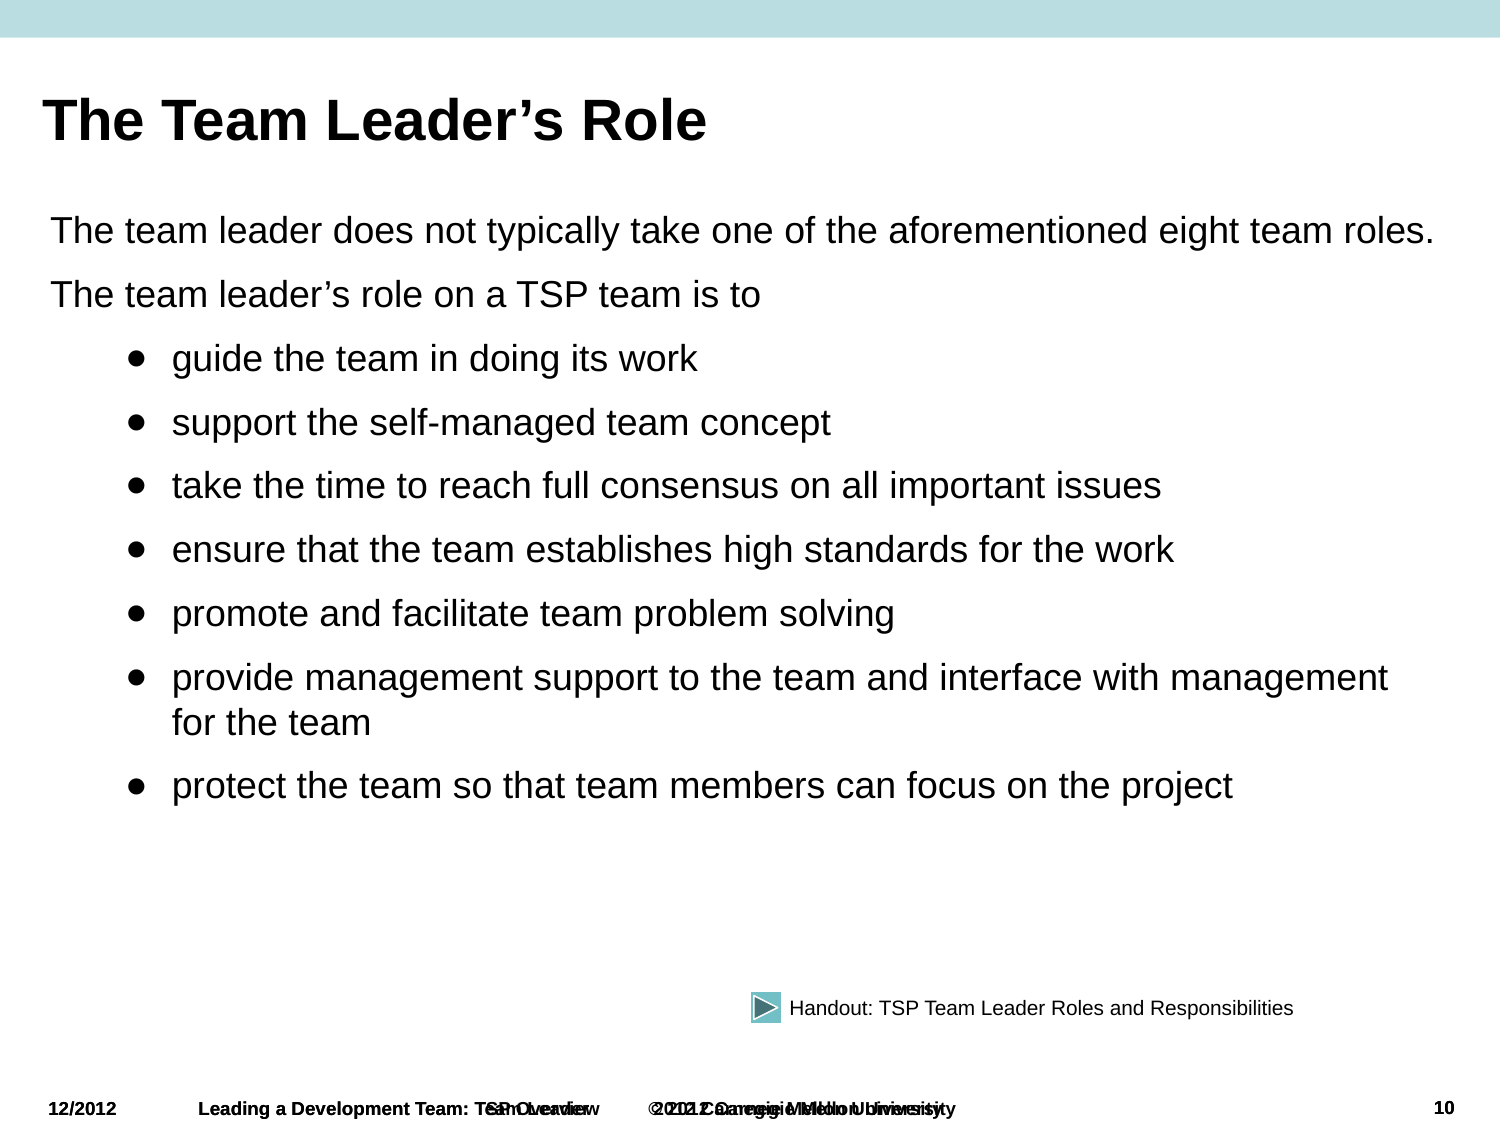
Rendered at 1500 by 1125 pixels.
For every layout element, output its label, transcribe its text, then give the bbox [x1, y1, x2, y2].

text_box Handout: TSP Team Leader Roles and Responsibilities [774, 987, 1361, 1028]
text_box [749, 991, 774, 1024]
list The team leader does not typically take one of the aforementioned eight team roles. The team leader’s role on a TSP team is to guide the team in doing its work support the self-managed team concept take the time to reach full consensus on all important issues ensure that the team establishes high standards for the work promote and facilitate team problem solving provide management support to the team and interface with management for the team protect the team so that team members can focus on the project [50, 206, 1437, 969]
title The Team Leader’s Role [42, 95, 1438, 152]
